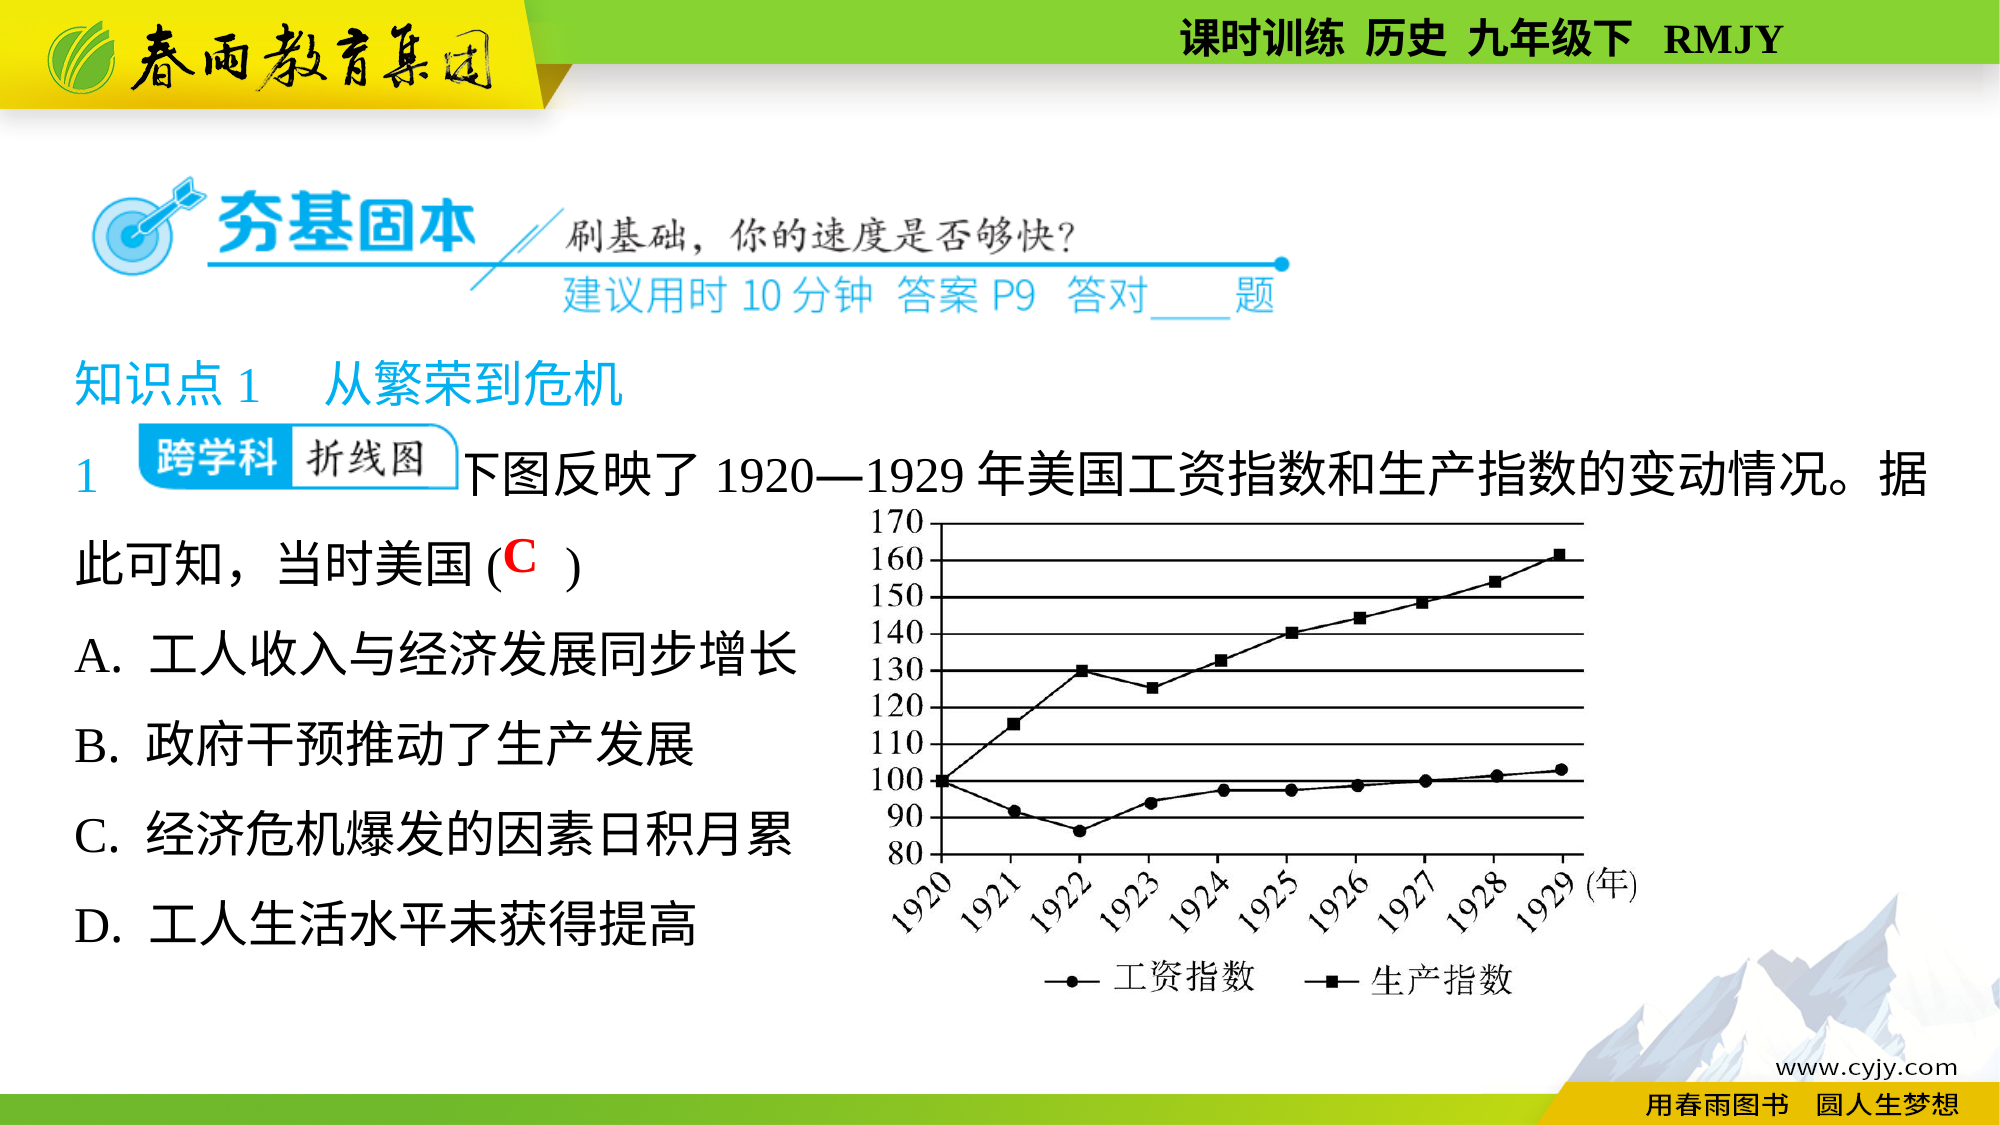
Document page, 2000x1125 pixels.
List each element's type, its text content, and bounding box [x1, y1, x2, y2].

list 知识点1 从繁荣到危机 1 下图反映了1920—1929年美国工资指数和生产指数的变动情况。据此可知，当时美国( ) A. 工人收入与经济发展同步增长 B. 政府干预推动了生产发展 C. 经济危机爆发的因素日积月累 D. 工人生活水平未获得提高 [59, 314, 1944, 966]
text_box C [487, 515, 554, 590]
picture [0, 0, 2000, 1125]
